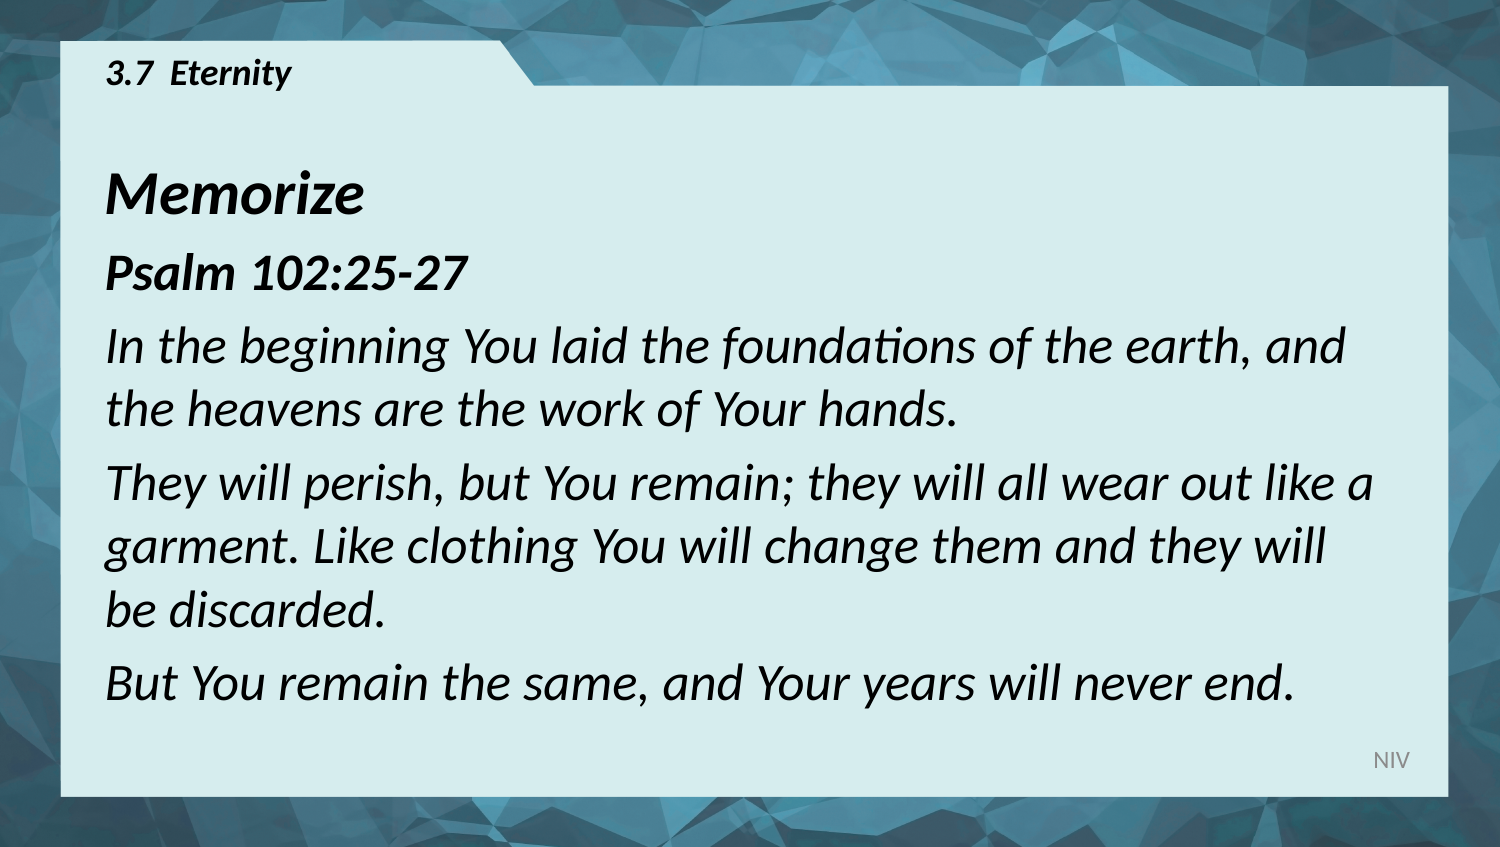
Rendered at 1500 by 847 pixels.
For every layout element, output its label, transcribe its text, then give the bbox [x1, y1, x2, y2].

footer NIV [950, 736, 1425, 782]
picture [0, 0, 1500, 847]
title 3.7 Eternity [89, 33, 1420, 108]
list Memorize Psalm 102:25-27 In the beginning You laid the foundations of the earth, and the heavens are the work of Your hands. They will perish, but You remain; they will all wear out like a garment. Like clothing You will change them and they will be discarded. But You remain the same, and Your years will never end. [89, 141, 1403, 722]
